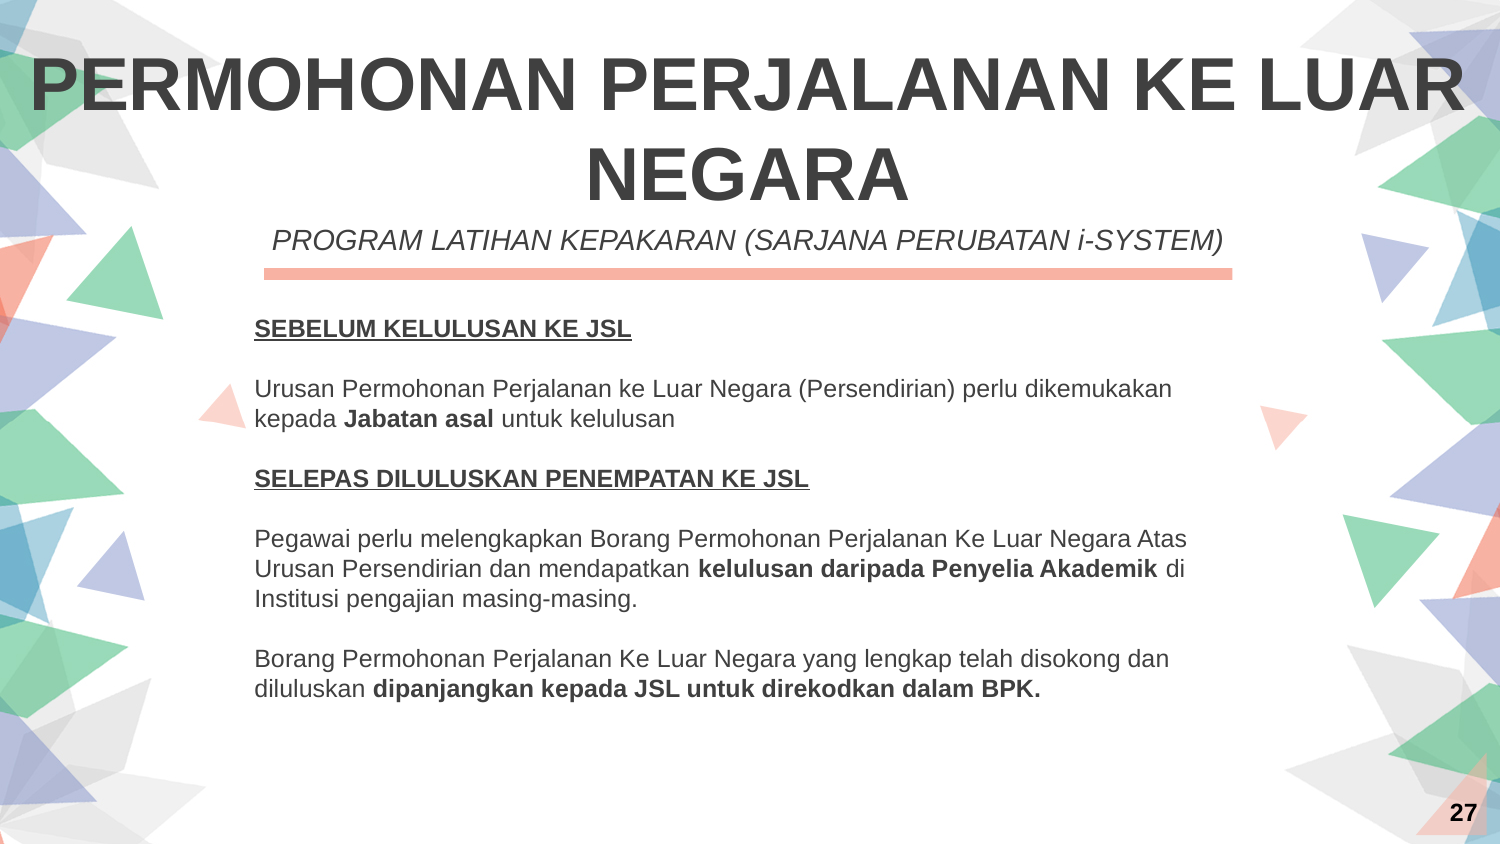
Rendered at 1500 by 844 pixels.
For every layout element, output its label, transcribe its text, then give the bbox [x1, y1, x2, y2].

picture [0, 0, 1500, 844]
list PROGRAM LATIHAN KEPAKARAN (SARJANA PERUBATAN i-SYSTEM) [0, 215, 1499, 263]
text_box SEBELUM KELULUSAN KE JSL Urusan Permohonan Perjalanan ke Luar Negara (Persendirian) perlu dikemukakan kepada Jabatan asal untuk kelulusan SELEPAS DILULUSKAN PENEMPATAN KE JSL Pegawai perlu melengkapkan Borang Permohonan Perjalanan Ke Luar Negara Atas Urusan Persendirian dan mendapatkan kelulusan daripada Penyelia Akademik di Institusi pengajian masing-masing. Borang Permohonan Perjalanan Ke Luar Negara yang lengkap telah disokong dan diluluskan dipanjangkan kepada JSL untuk direkodkan dalam BPK. [239, 305, 1258, 710]
list PERMOHONAN PERJALANAN KE LUAR NEGARA [0, 78, 1499, 173]
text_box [1415, 752, 1494, 836]
text_box [262, 266, 1235, 282]
